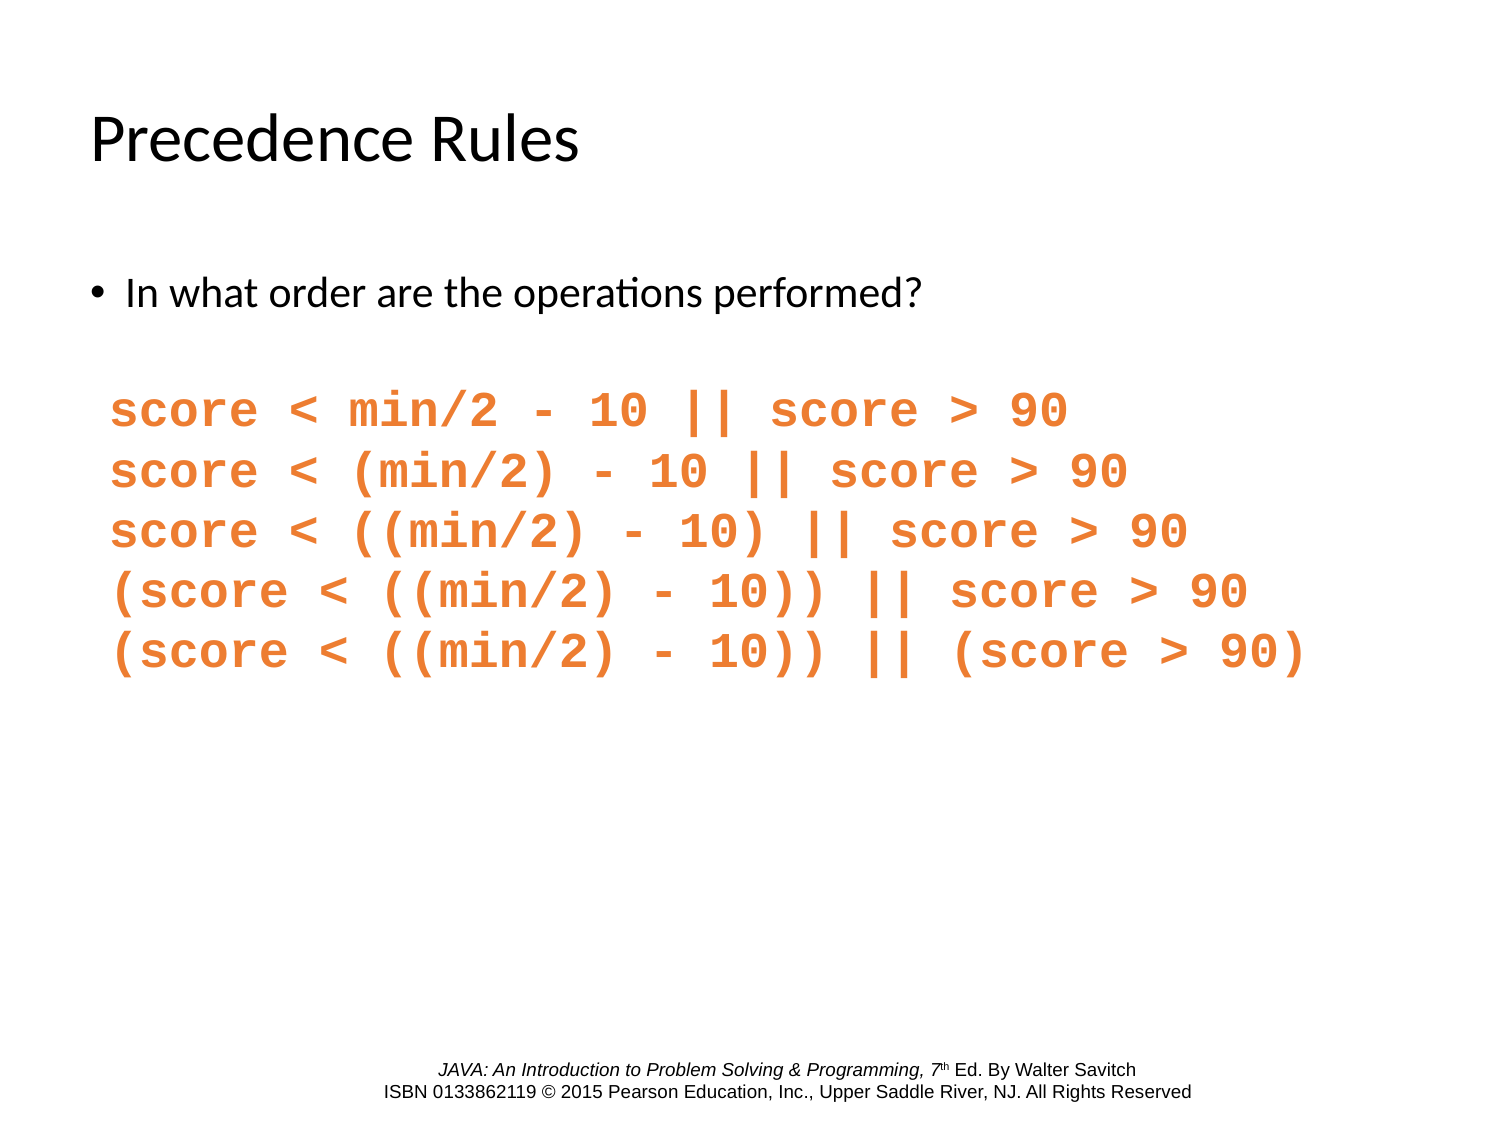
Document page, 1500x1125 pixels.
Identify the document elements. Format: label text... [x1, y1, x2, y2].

title Precedence Rules [75, 76, 1425, 202]
list In what order are the operations performed? score < min/2 - 10 || score > 90 score < (min/2) - 10 || score > 90 score < ((min/2) - 10) || score > 90 (score < ((min/2) - 10)) || score > 90 (score < ((min/2) - 10)) || (score > 90) [75, 262, 1425, 869]
